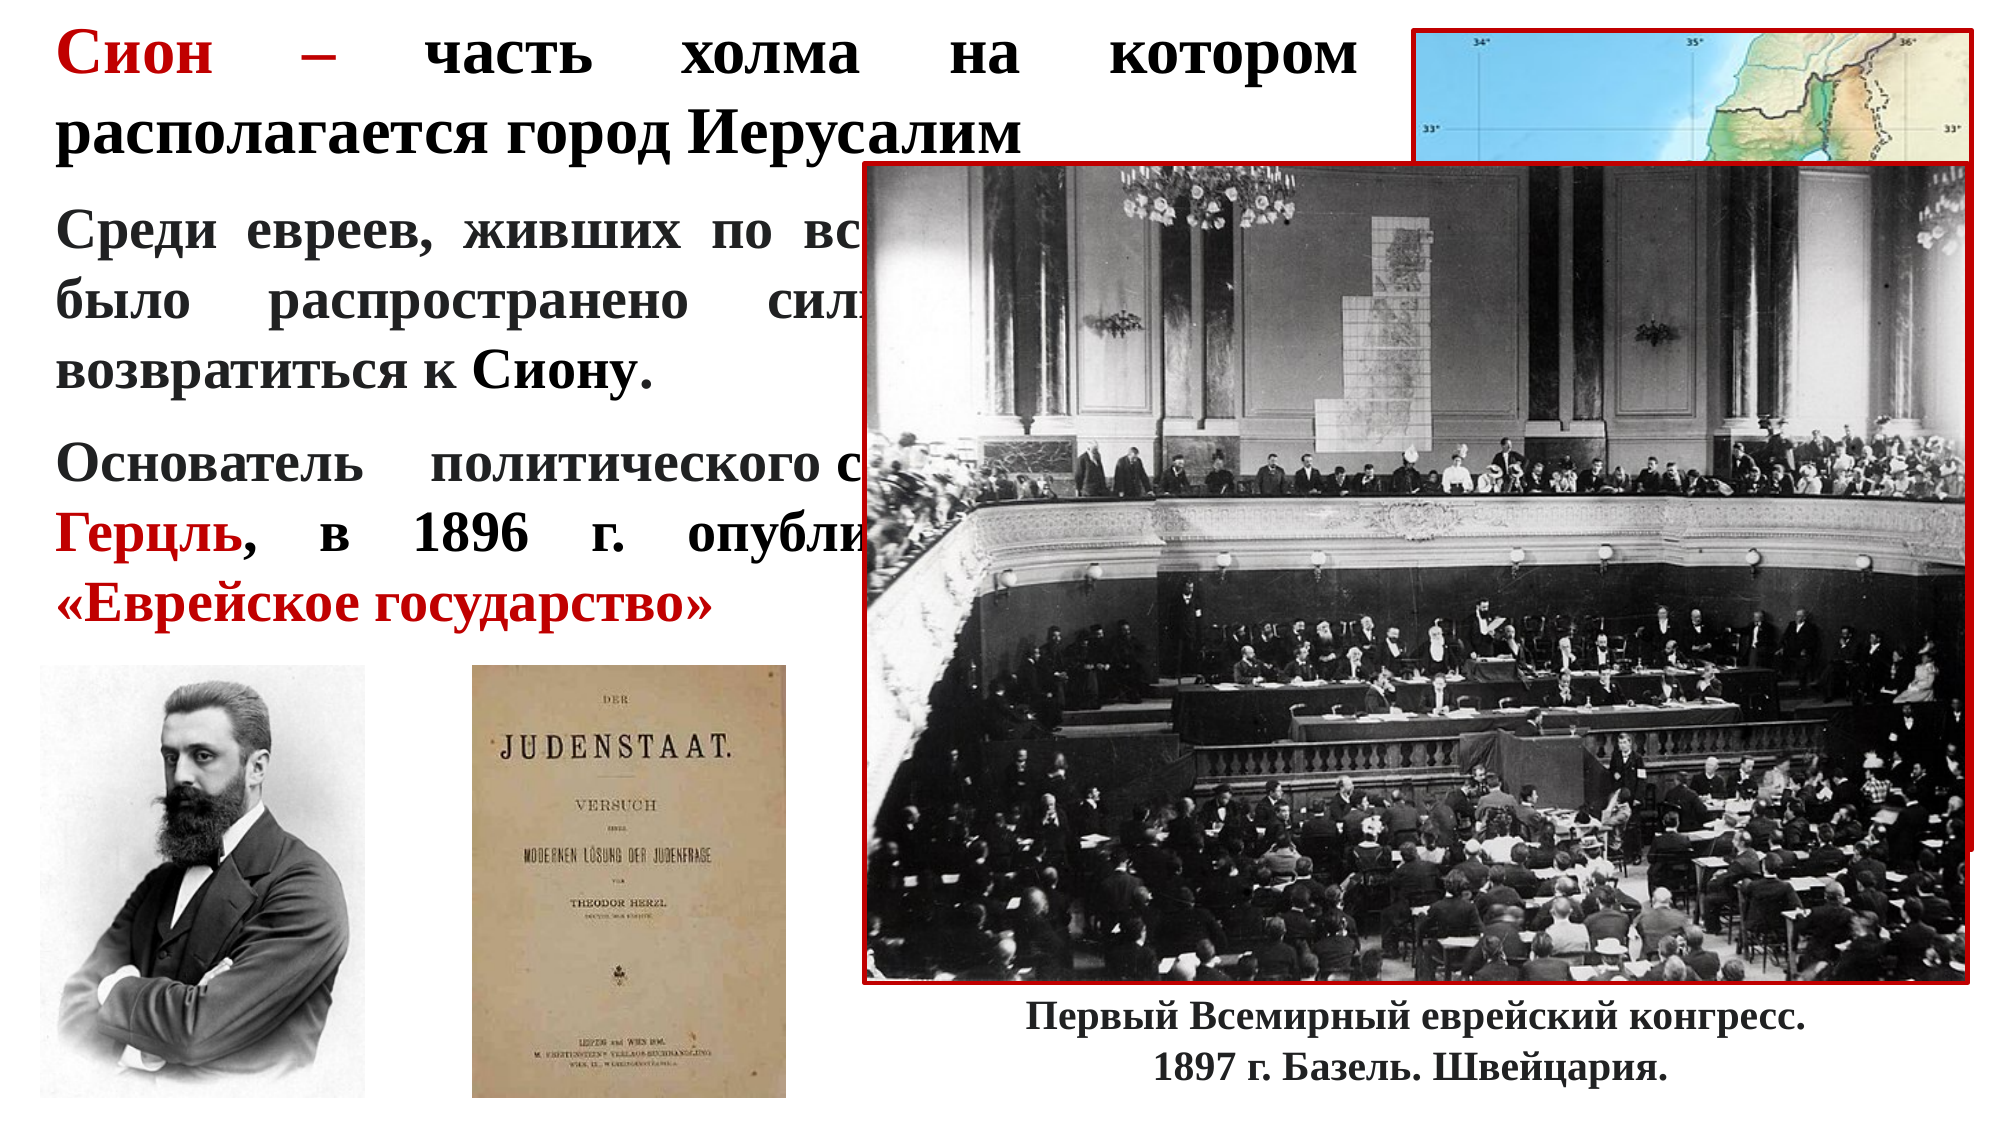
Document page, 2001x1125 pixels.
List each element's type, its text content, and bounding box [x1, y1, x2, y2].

picture [40, 665, 365, 1098]
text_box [1415, 32, 1970, 848]
text_box Среди евреев, живших по всему миру , всегда было распространено сильное стремление возвратиться к Сиону. [40, 182, 862, 408]
picture [472, 665, 786, 1098]
text_box Основатель политического сионизма –Теодор Герцль, в 1896 г. опубликовавший книгу «Еврейское государство» [40, 415, 862, 641]
text_box Сион – часть холма на котором располагается город Иерусалим [40, 0, 1375, 175]
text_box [866, 165, 1966, 1098]
